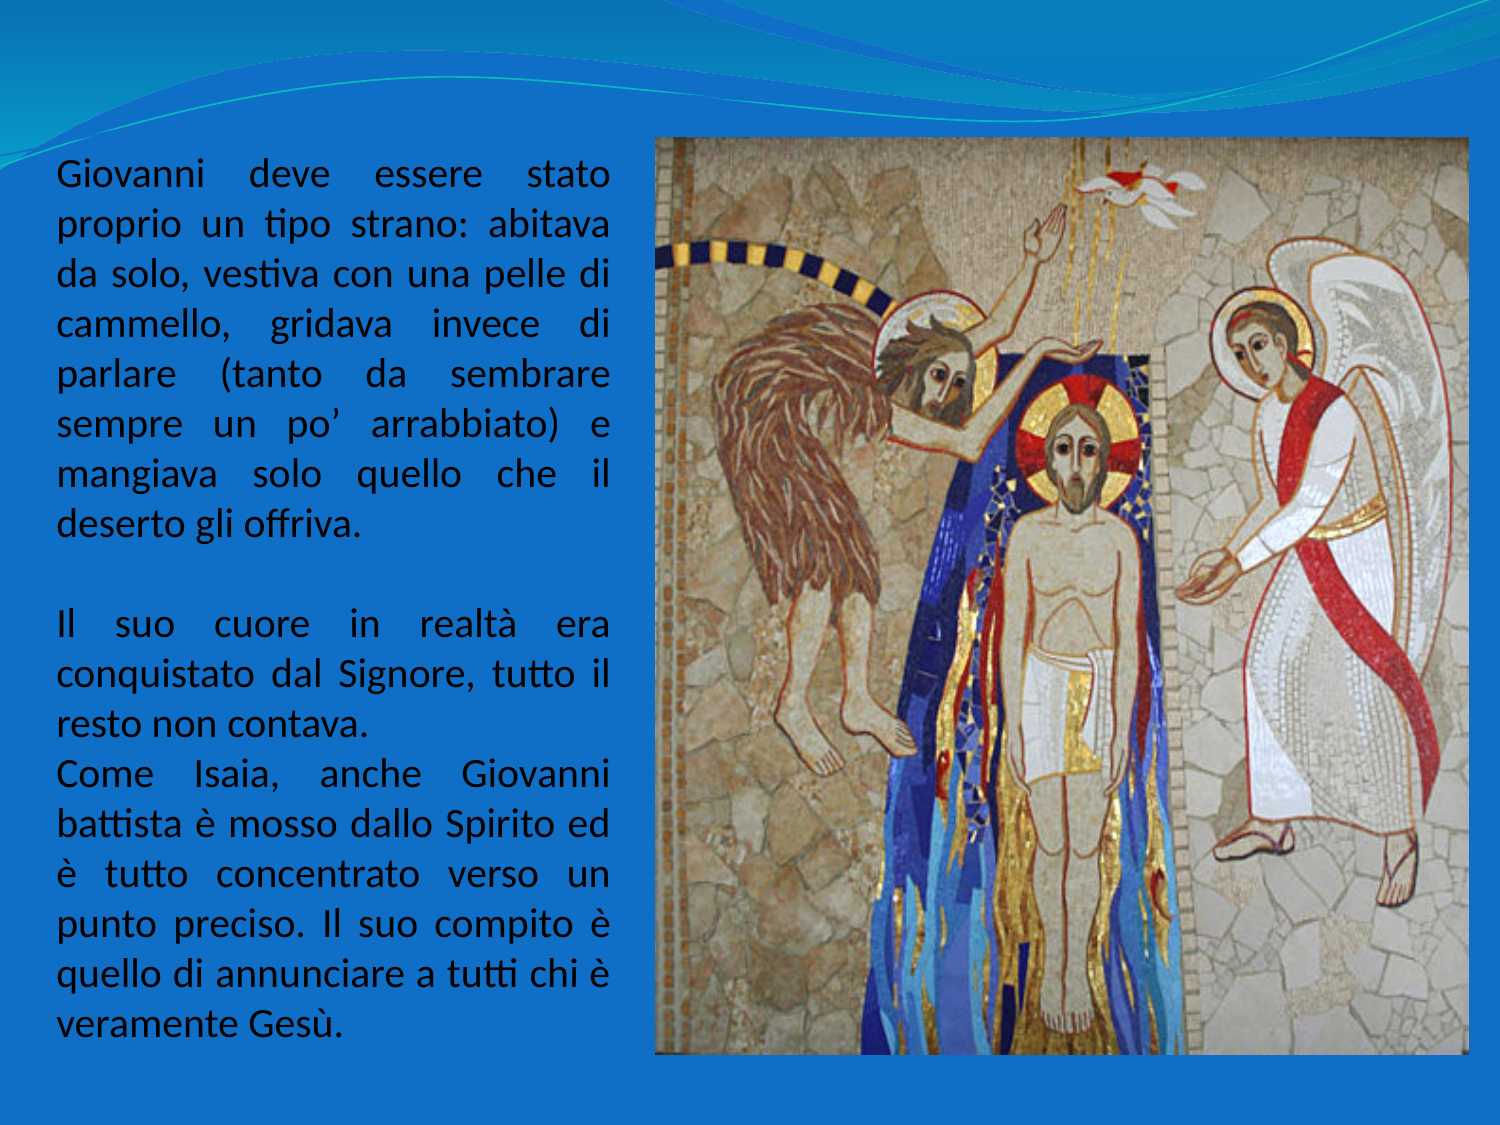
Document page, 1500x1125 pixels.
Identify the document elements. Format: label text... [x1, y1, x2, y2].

text_box Giovanni deve essere stato proprio un tipo strano: abitava da solo, vestiva con una pelle di cammello, gridava invece di parlare (tanto da sembrare sempre un po’ arrabbiato) e mangiava solo quello che il deserto gli offriva. Il suo cuore in realtà era conquistato dal Signore, tutto il resto non contava. Come Isaia, anche Giovanni battista è mosso dallo Spirito ed è tutto concentrato verso un punto preciso. Il suo compito è quello di annunciare a tutti chi è veramente Gesù. [41, 138, 626, 1054]
picture [655, 136, 1469, 1055]
